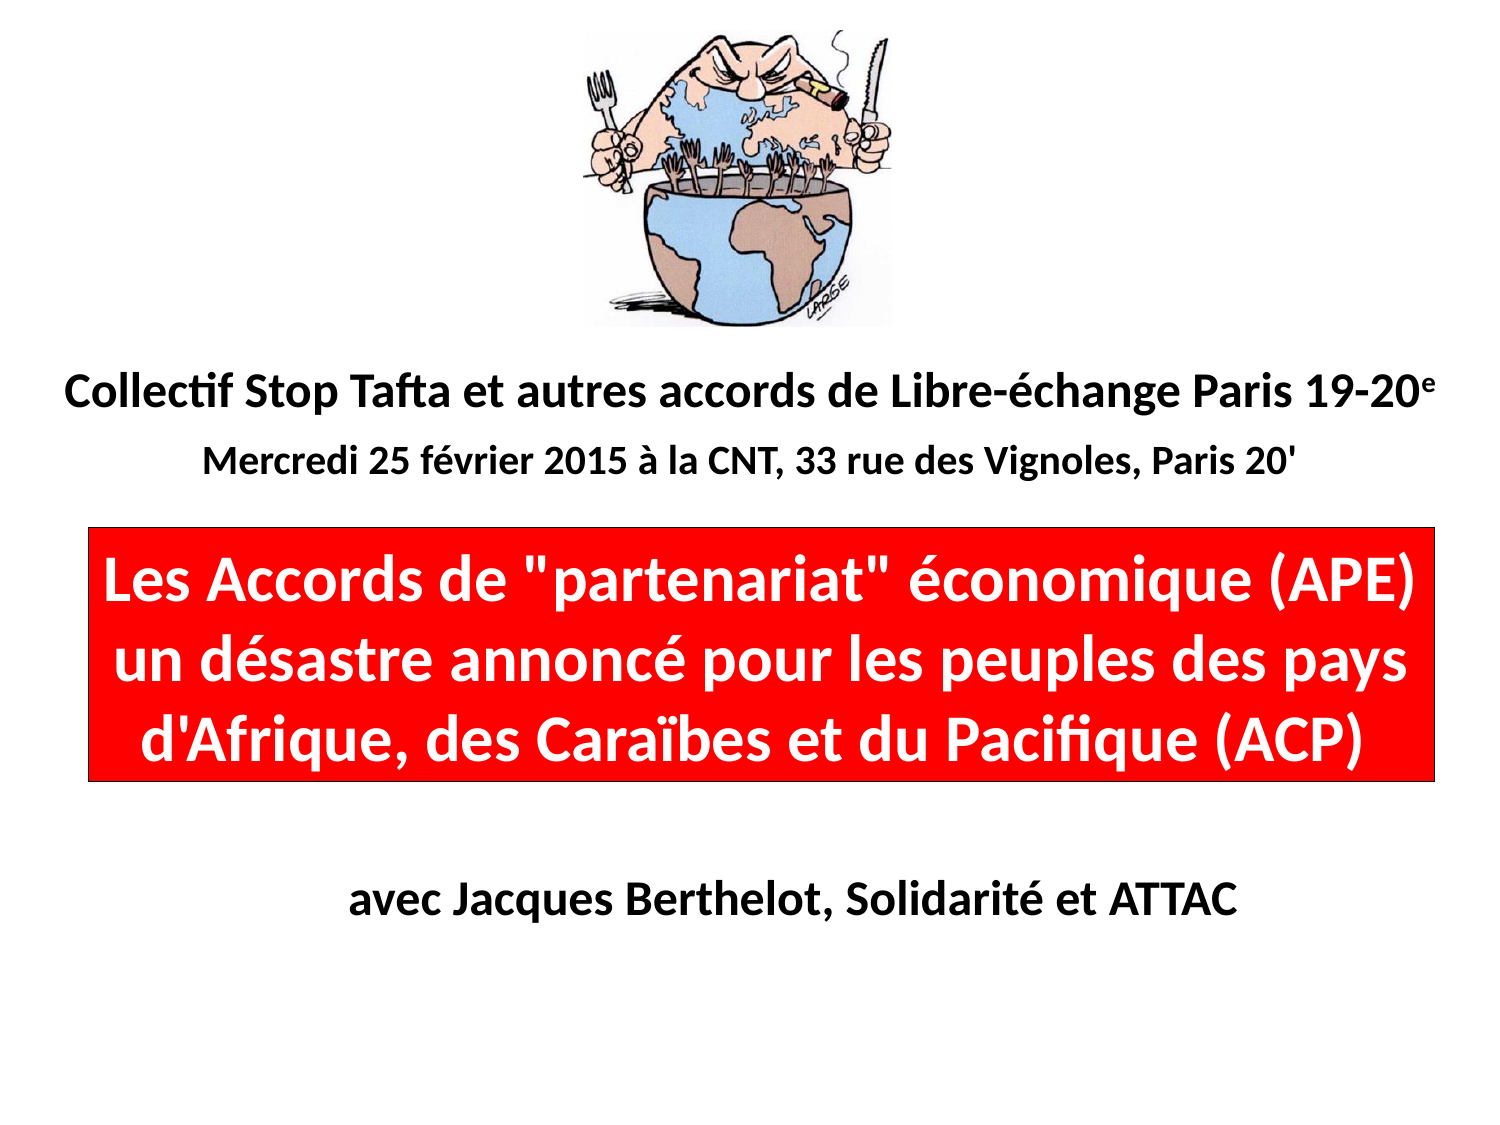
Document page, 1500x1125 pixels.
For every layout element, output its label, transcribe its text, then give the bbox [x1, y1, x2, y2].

text_box Mercredi 25 février 2015 à la CNT, 33 rue des Vignoles, Paris 20' [187, 425, 1314, 491]
picture [583, 30, 892, 327]
text_box avec Jacques Berthelot, Solidarité et ATTAC [333, 857, 1254, 933]
text_box Les Accords de "partenariat" économique (APE) un désastre annoncé pour les peuples des pays d'Afrique, des Caraïbes et du Pacifique (ACP) [88, 527, 1435, 782]
text_box Collectif Stop Tafta et autres accords de Libre-échange Paris 19-20e [29, 349, 1471, 425]
